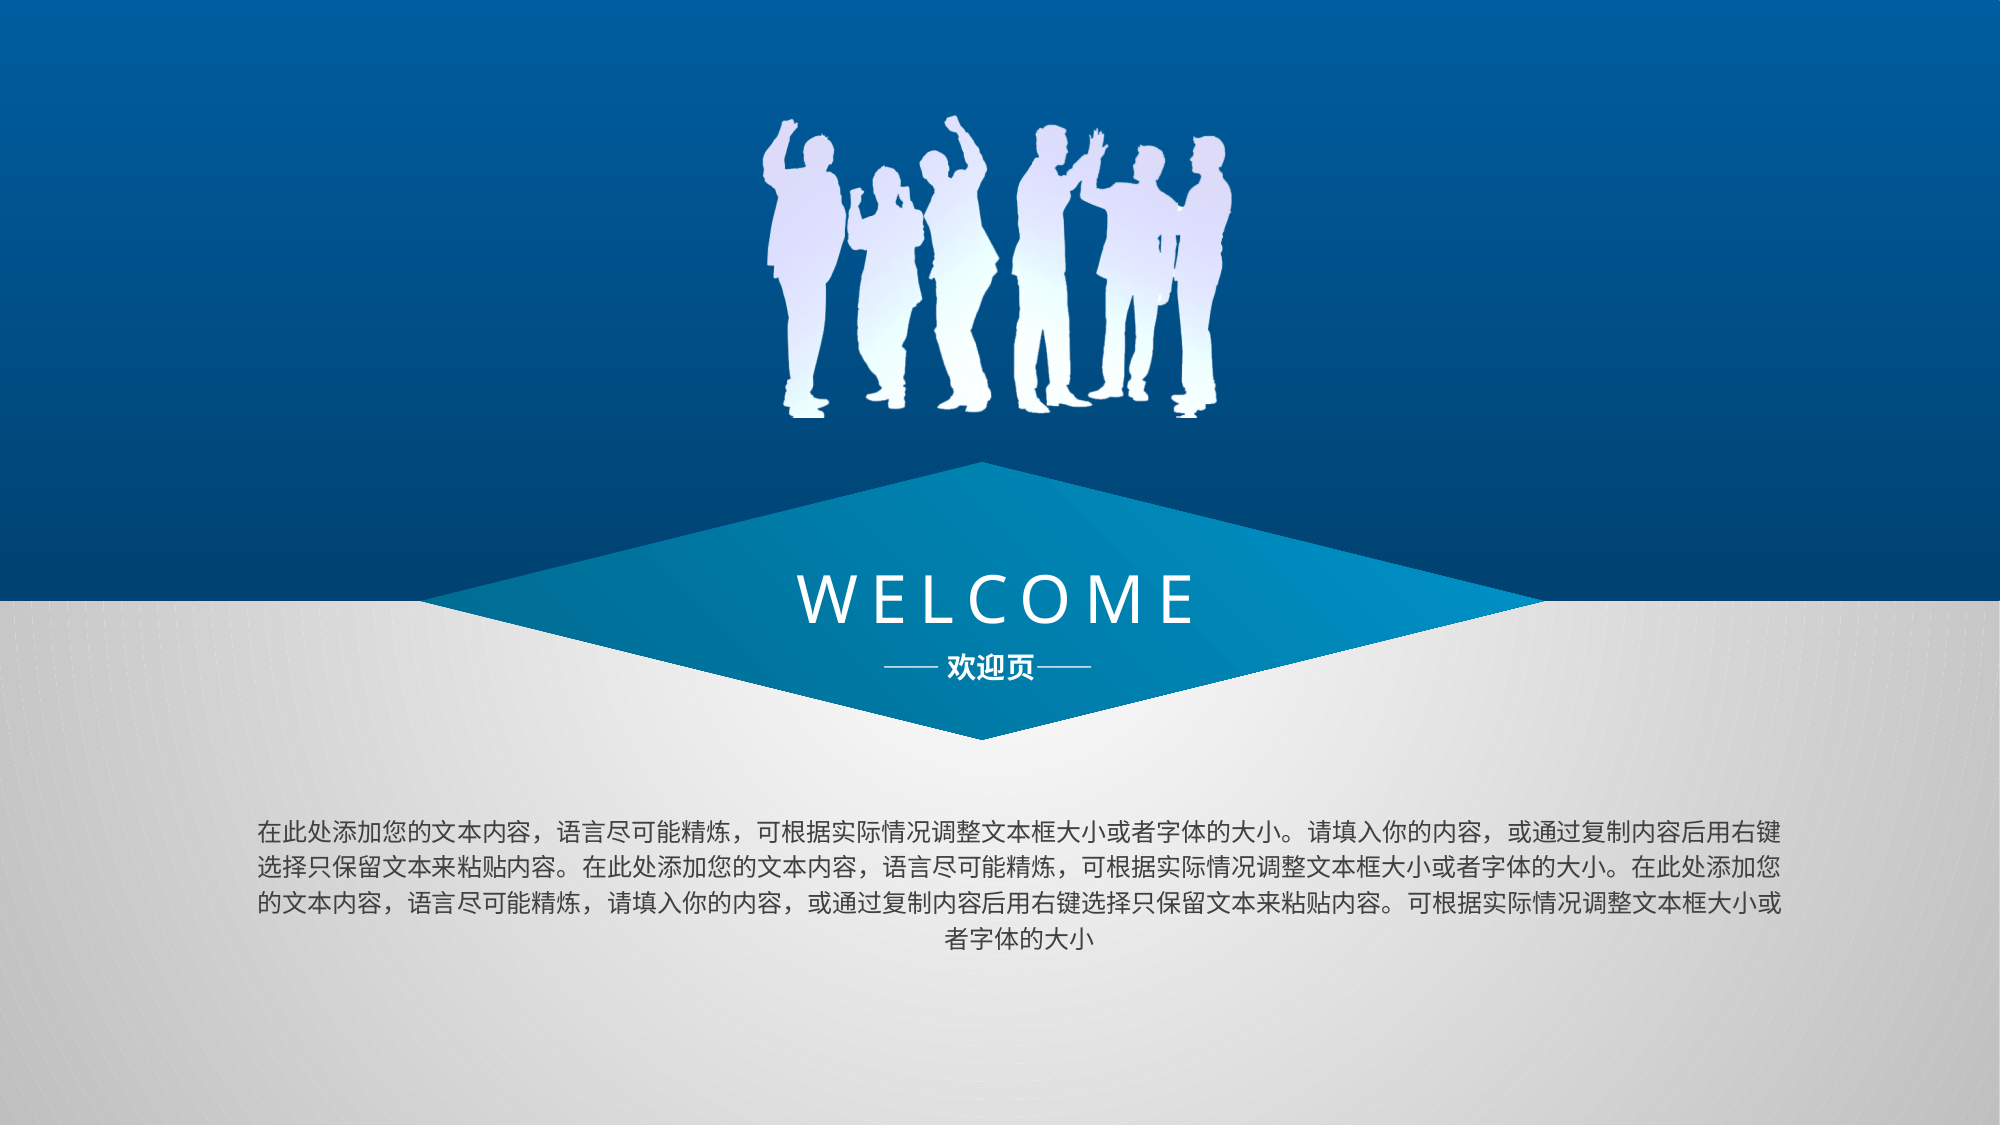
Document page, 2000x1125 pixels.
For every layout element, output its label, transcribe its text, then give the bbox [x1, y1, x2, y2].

text_box ——欢迎页—— [787, 644, 1189, 692]
picture [759, 109, 1236, 418]
text_box 在此处添加您的文本内容，语言尽可能精炼，可根据实际情况调整文本框大小或者字体的大小。请填入你的内容，或通过复制内容后用右键选择只保留文本来粘贴内容。在此处添加您的文本内容，语言尽可能精炼，可根据实际情况调整文本框大小或者字体的大小。在此处添加您的文本内容，语言尽可能精炼，请填入你的内容，或通过复制内容后用右键选择只保留文本来粘贴内容。可根据实际情况调整文本框大小或者字体的大小 [240, 802, 1800, 961]
text_box WELCOME [651, 549, 1339, 644]
text_box [418, 460, 1546, 742]
text_box [0, 0, 2000, 603]
